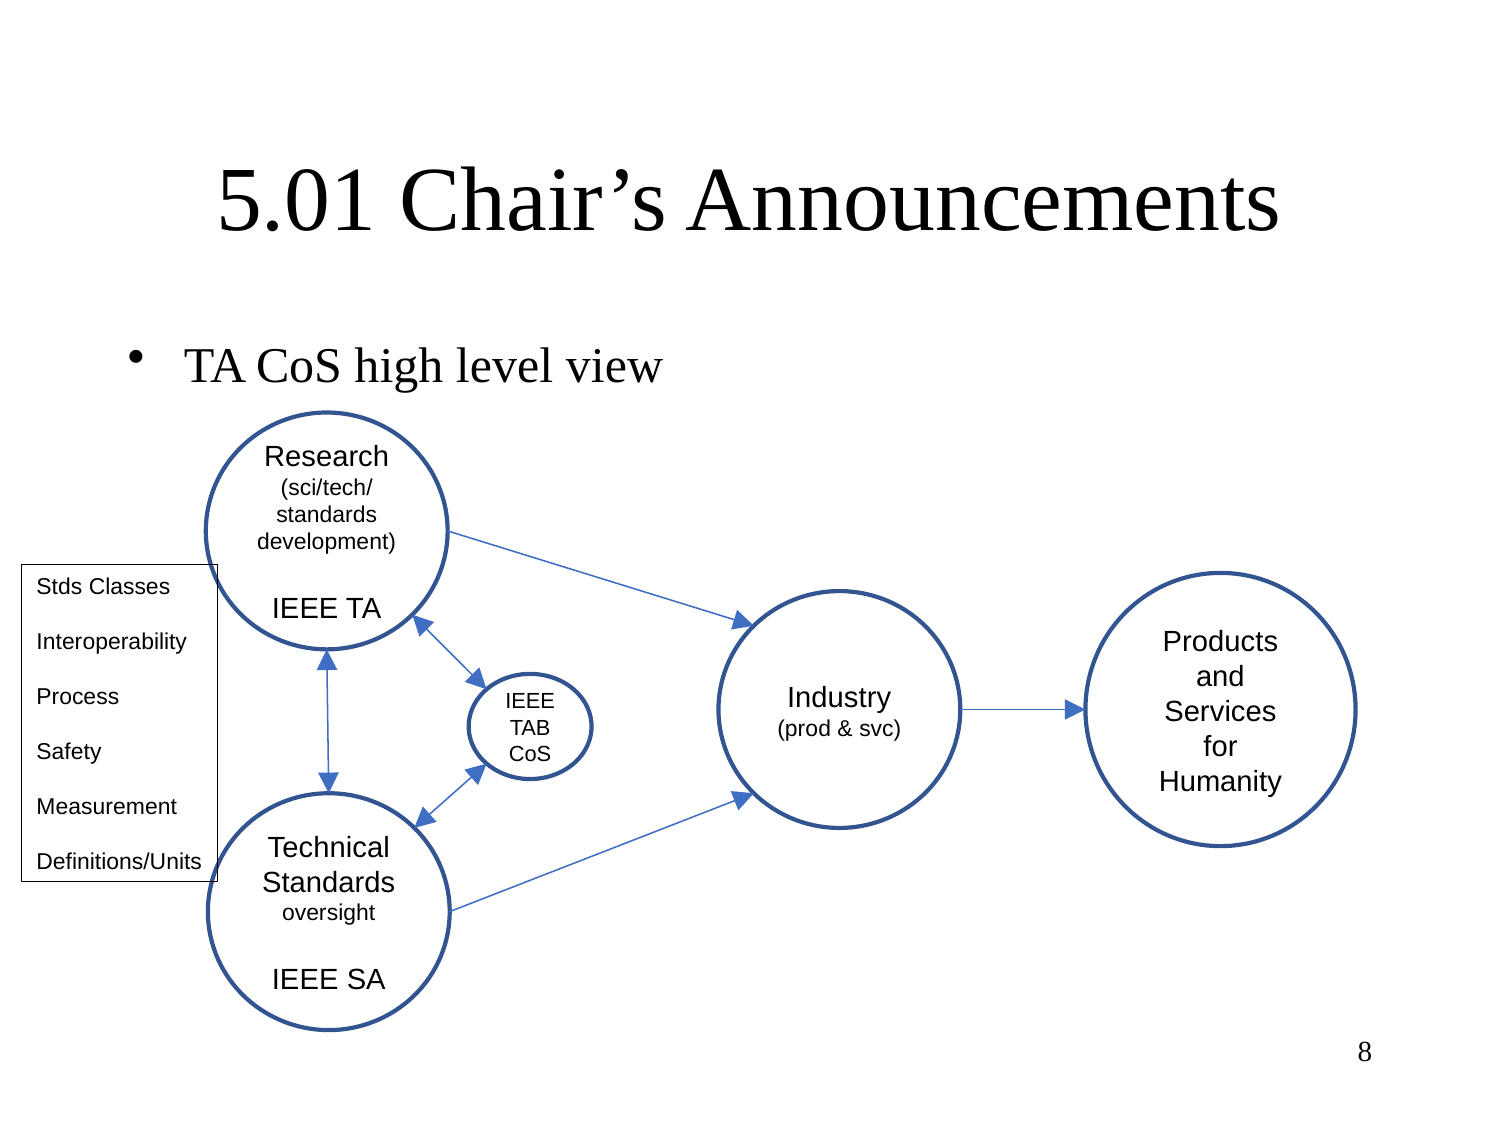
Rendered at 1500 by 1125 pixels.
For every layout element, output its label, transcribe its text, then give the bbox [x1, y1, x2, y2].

text_box Products and Services for Humanity [1085, 572, 1356, 847]
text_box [449, 792, 755, 912]
text_box IEEE TAB CoS [468, 673, 592, 780]
text_box Stds Classes Interoperability Process Safety Measurement Definitions/Units [21, 564, 218, 882]
text_box TechnicalStandards oversight IEEE SA [207, 793, 450, 1031]
text_box Industry (prod & svc) [718, 591, 961, 828]
text_box Research (sci/tech/ standards development) IEEE TA [205, 412, 448, 650]
title 5.01 Chair’s Announcements [112, 99, 1388, 288]
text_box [447, 530, 755, 626]
list TA CoS high level view [112, 324, 1388, 1001]
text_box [414, 763, 487, 829]
slide_number 8 [1074, 1024, 1388, 1101]
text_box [411, 614, 487, 690]
